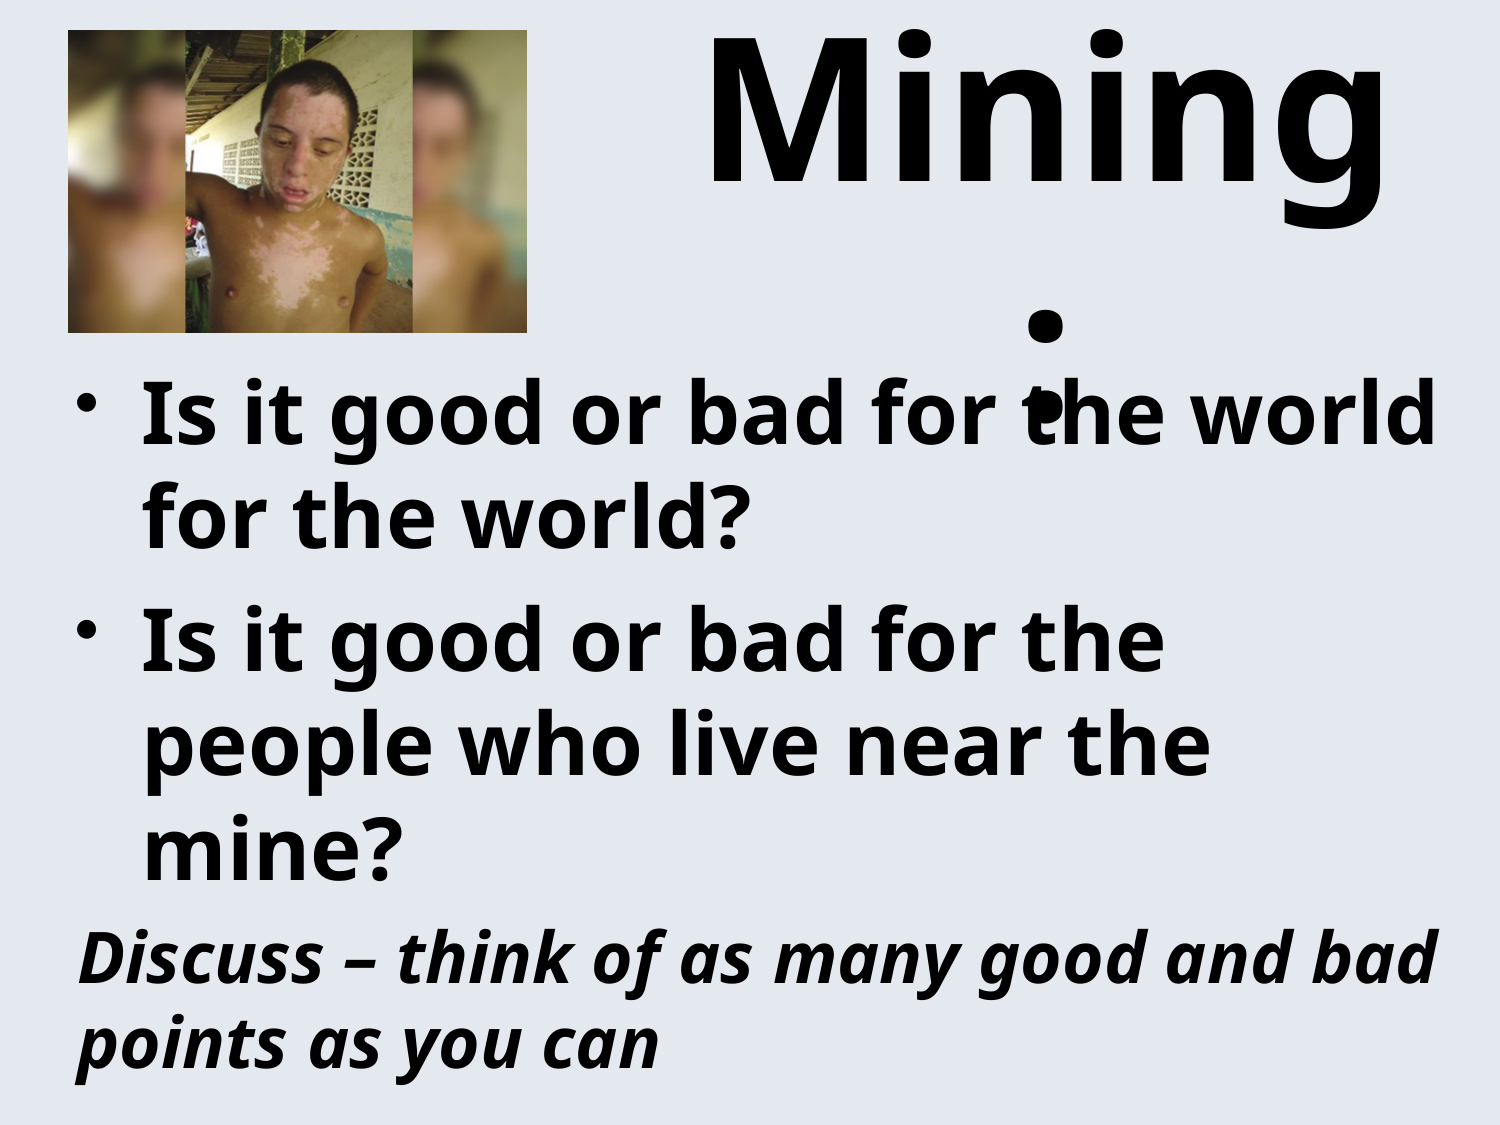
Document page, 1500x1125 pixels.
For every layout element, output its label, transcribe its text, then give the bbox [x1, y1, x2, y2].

list Is it good or bad for the world for the world? Is it good or bad for the people who live near the mine? Discuss – think of as many good and bad points as you can [41, 349, 1459, 1094]
title Mining: [667, 45, 1425, 349]
picture [68, 30, 527, 334]
